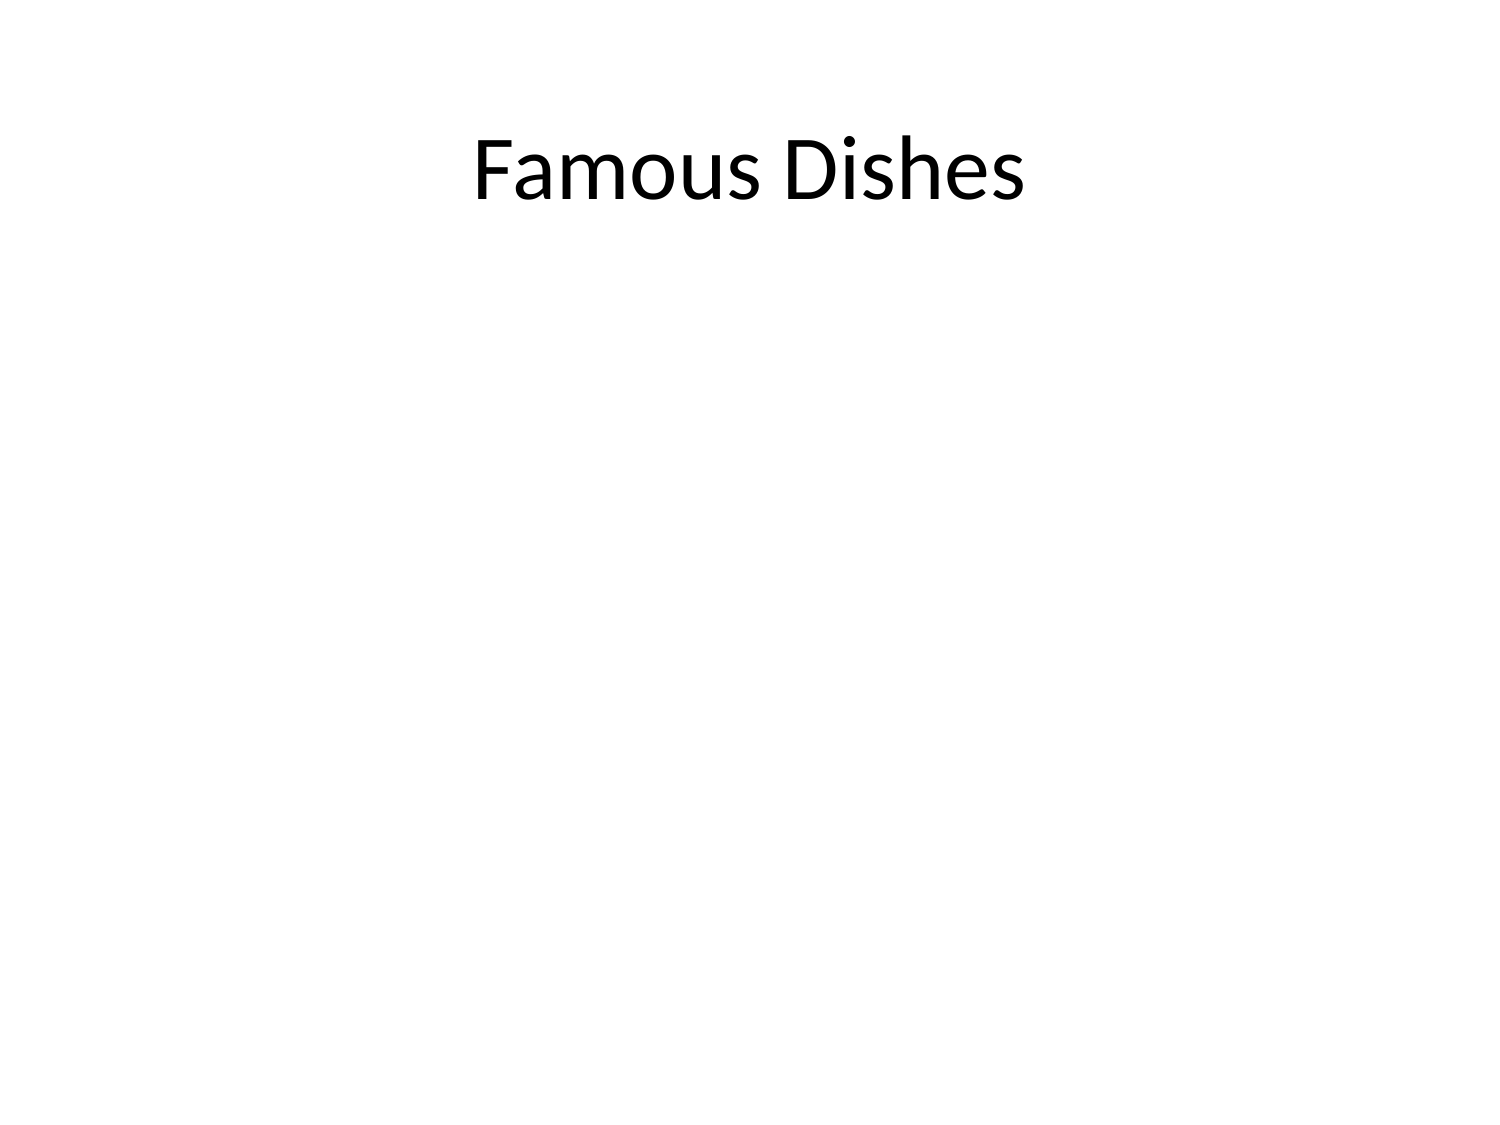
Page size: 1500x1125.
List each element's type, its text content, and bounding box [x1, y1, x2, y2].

title Famous Dishes [112, 75, 1388, 250]
